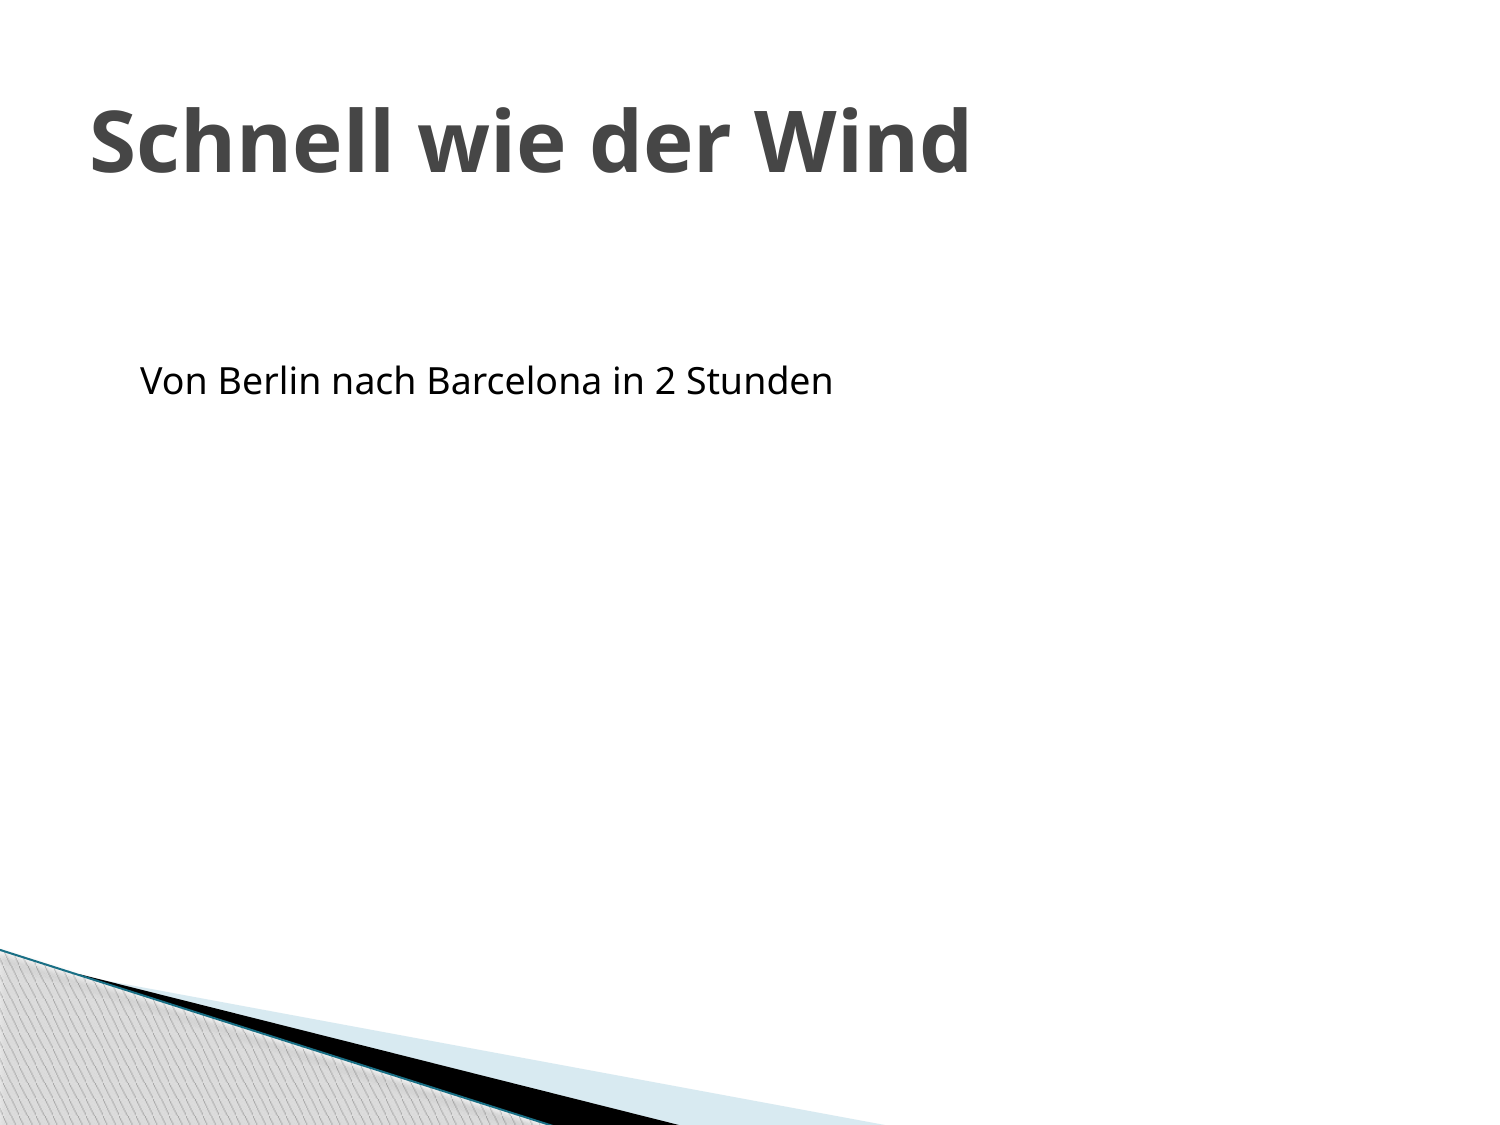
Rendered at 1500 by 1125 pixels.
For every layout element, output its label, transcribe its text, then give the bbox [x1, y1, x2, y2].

text_box Von Berlin nach Barcelona in 2 Stunden [125, 349, 850, 410]
title Schnell wie der Wind [75, 45, 1425, 233]
